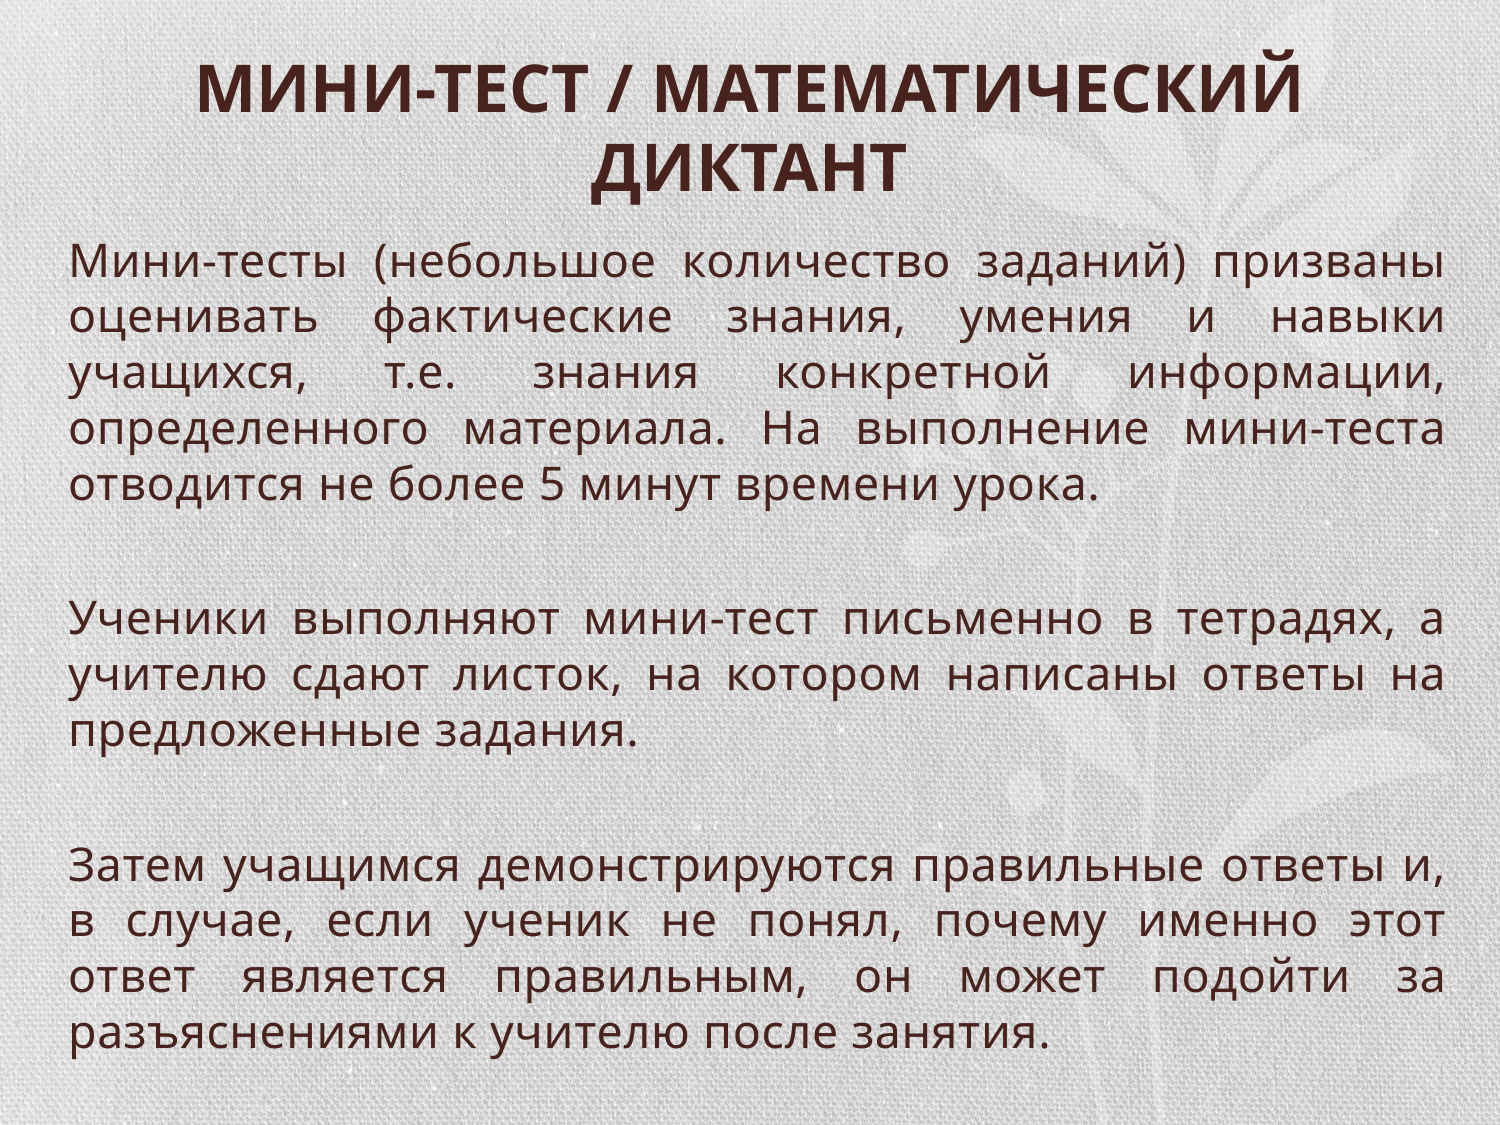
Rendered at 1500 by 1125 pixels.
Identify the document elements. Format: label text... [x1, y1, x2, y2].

list Мини-тесты (небольшое количество заданий) призваны оценивать фактические знания, умения и навыки учащихся, т.е. знания конкретной информации, определенного материала. На выполнение мини-теста отводится не более 5 минут времени урока. Ученики выполняют мини-тест письменно в тетрадях, а учителю сдают листок, на котором написаны ответы на предложенные задания. Затем учащимся демонстрируются правильные ответы и, в случае, если ученик не понял, почему именно этот ответ является правильным, он может подойти за разъяснениями к учителю после занятия. [53, 223, 1464, 1066]
title МИНИ-ТЕСТ / МАТЕМАТИЧЕСКИЙ ДИКТАНТ [45, 37, 1455, 213]
